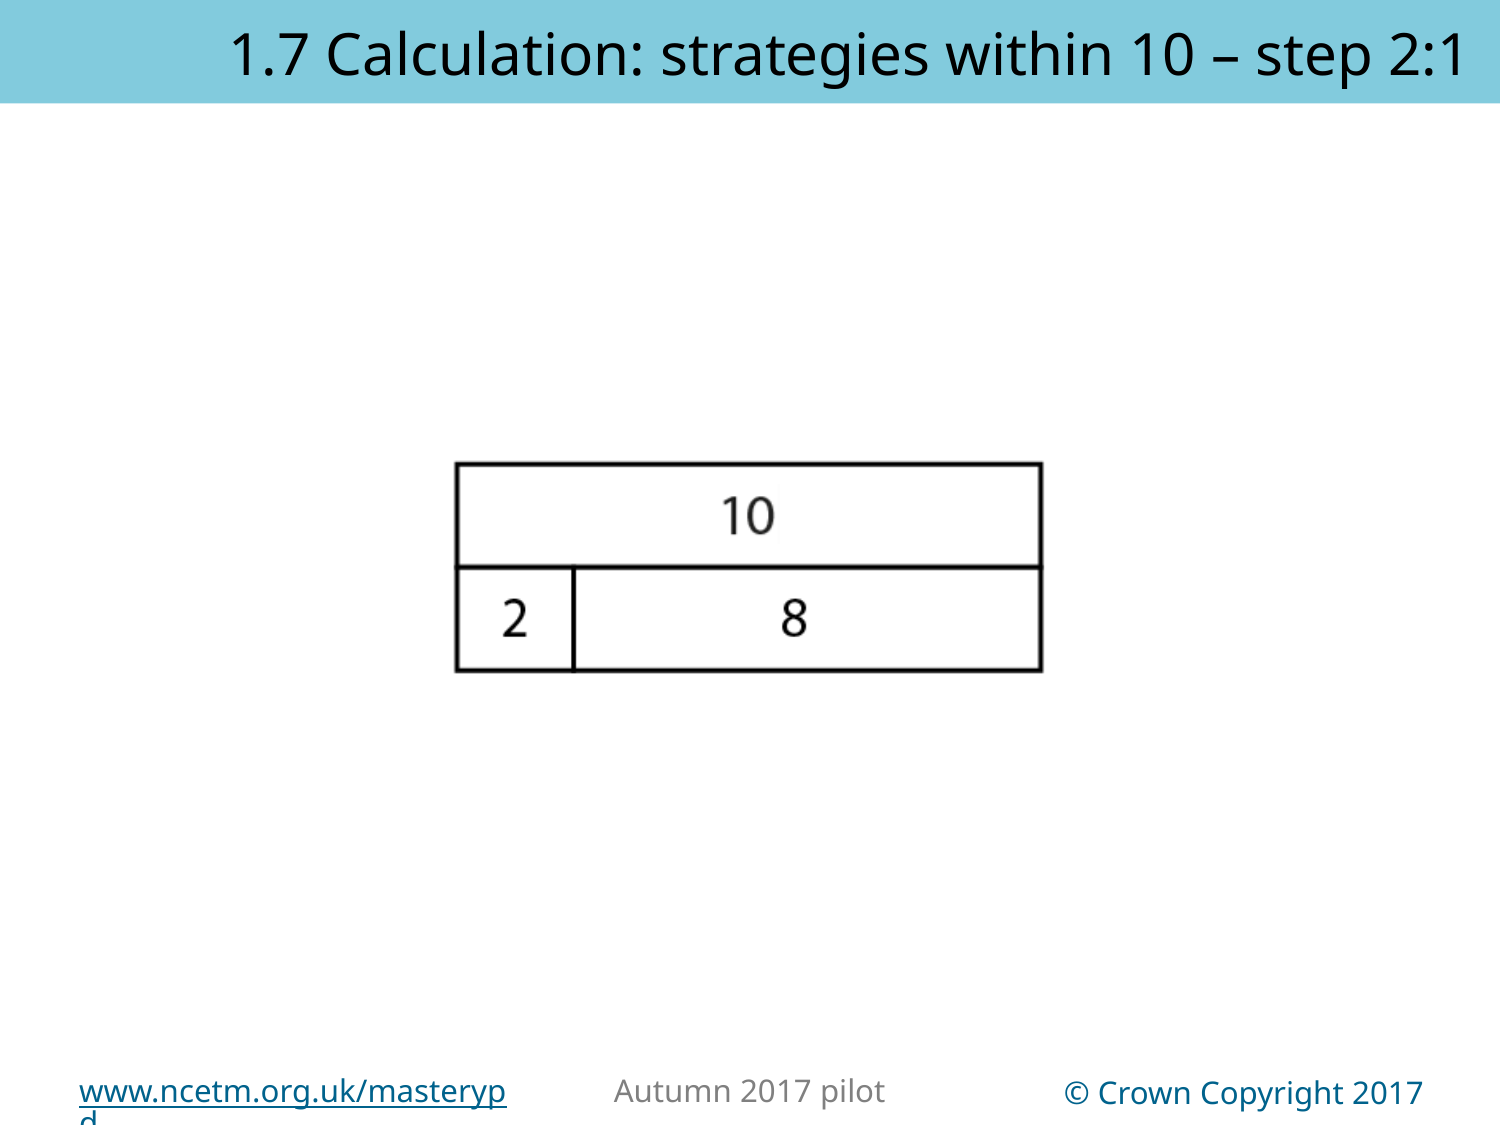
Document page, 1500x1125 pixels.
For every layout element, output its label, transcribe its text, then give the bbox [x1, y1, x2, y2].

picture [451, 407, 1049, 718]
list 1.7 Calculation: strategies within 10 – step 2:1 [0, 0, 1500, 104]
